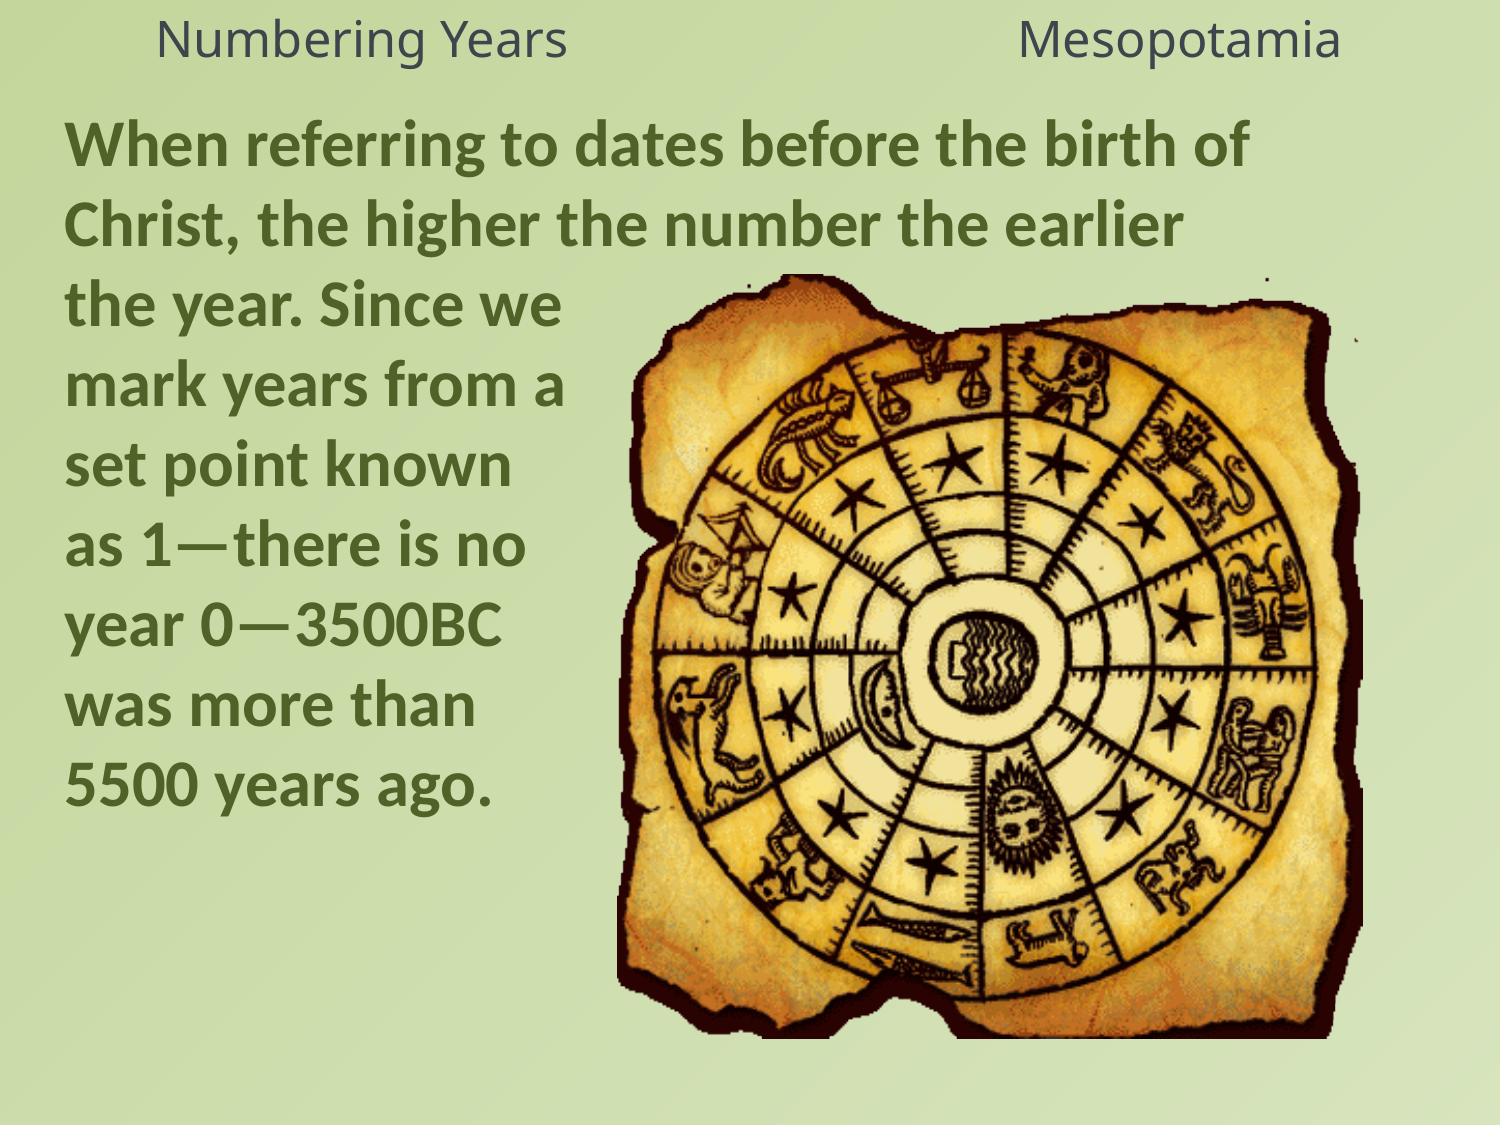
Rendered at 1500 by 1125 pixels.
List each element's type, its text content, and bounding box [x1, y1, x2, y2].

text_box When referring to dates before the birth of Christ, the higher the number the earlier the year. Since we mark years from a set point known as 1—there is no year 0—3500BC was more than 5500 years ago. [50, 92, 1288, 827]
picture [616, 274, 1363, 1040]
text_box Numbering Years Mesopotamia [0, 0, 1500, 76]
